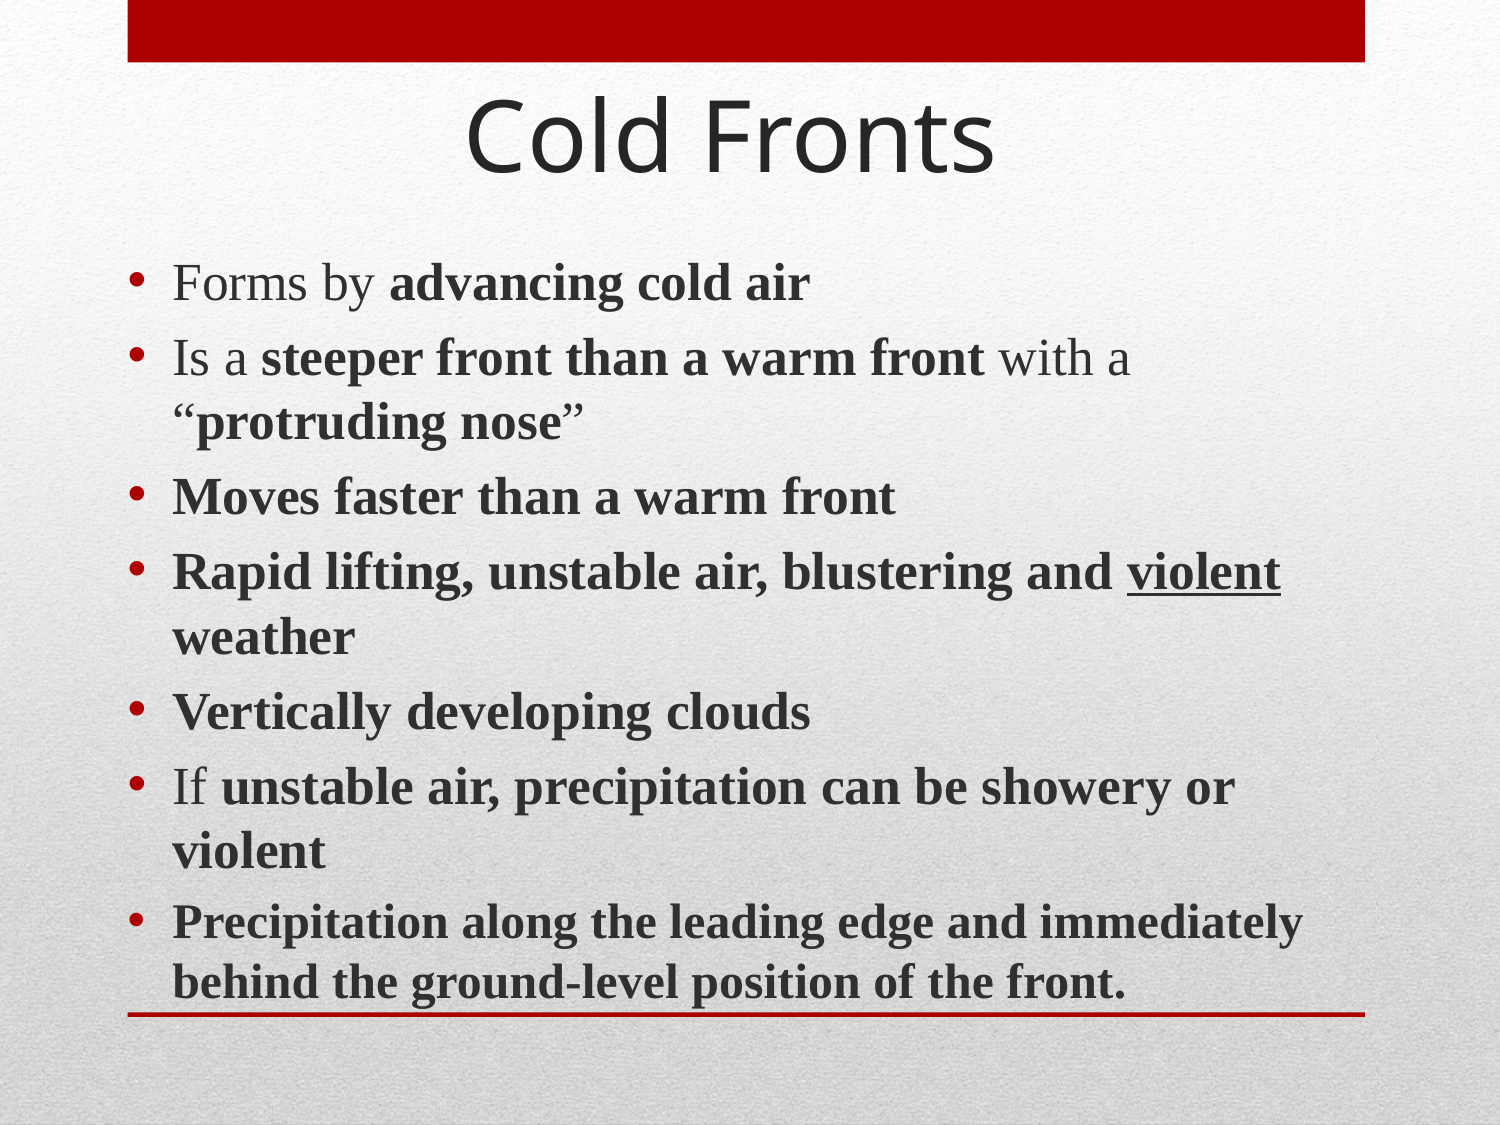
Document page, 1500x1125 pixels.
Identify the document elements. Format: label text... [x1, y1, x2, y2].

title Cold Fronts [162, 12, 1300, 200]
list Forms by advancing cold air Is a steeper front than a warm front with a “protruding nose” Moves faster than a warm front Rapid lifting, unstable air, blustering and violent weather Vertically developing clouds If unstable air, precipitation can be showery or violent Precipitation along the leading edge and immediately behind the ground-level position of the front. [112, 237, 1350, 1019]
